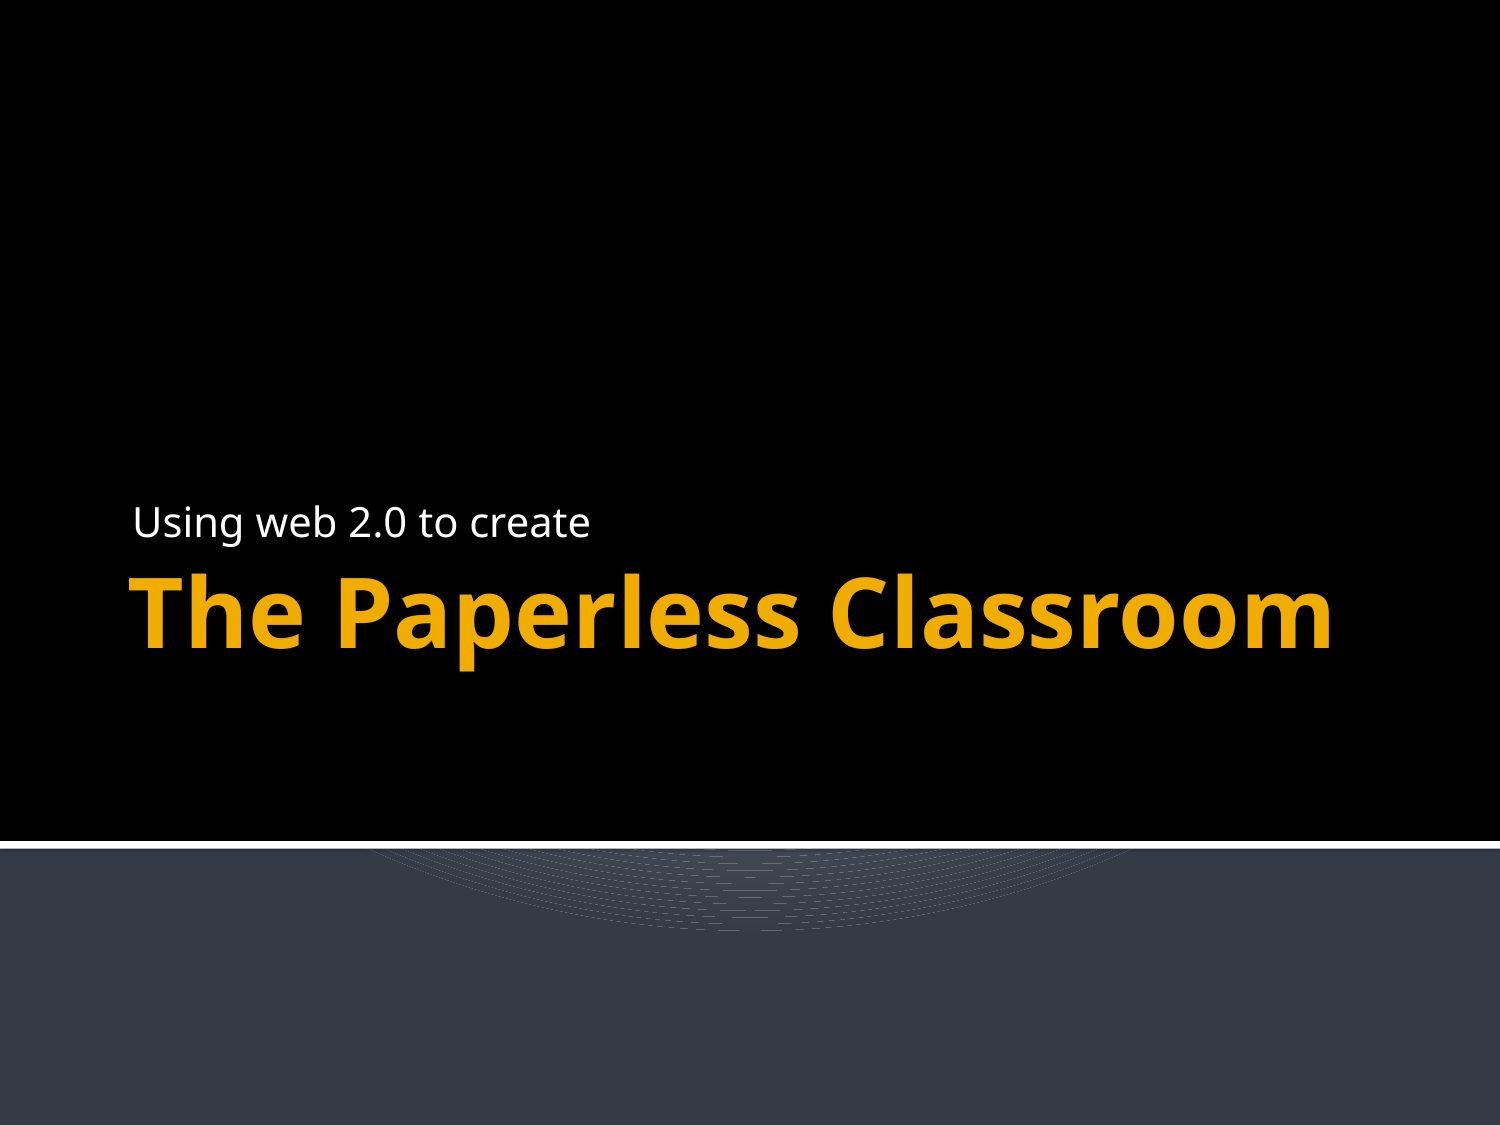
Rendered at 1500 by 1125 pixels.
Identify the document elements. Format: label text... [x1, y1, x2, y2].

title The Paperless Classroom [112, 550, 1438, 825]
subtitle Using web 2.0 to create [112, 299, 1438, 546]
